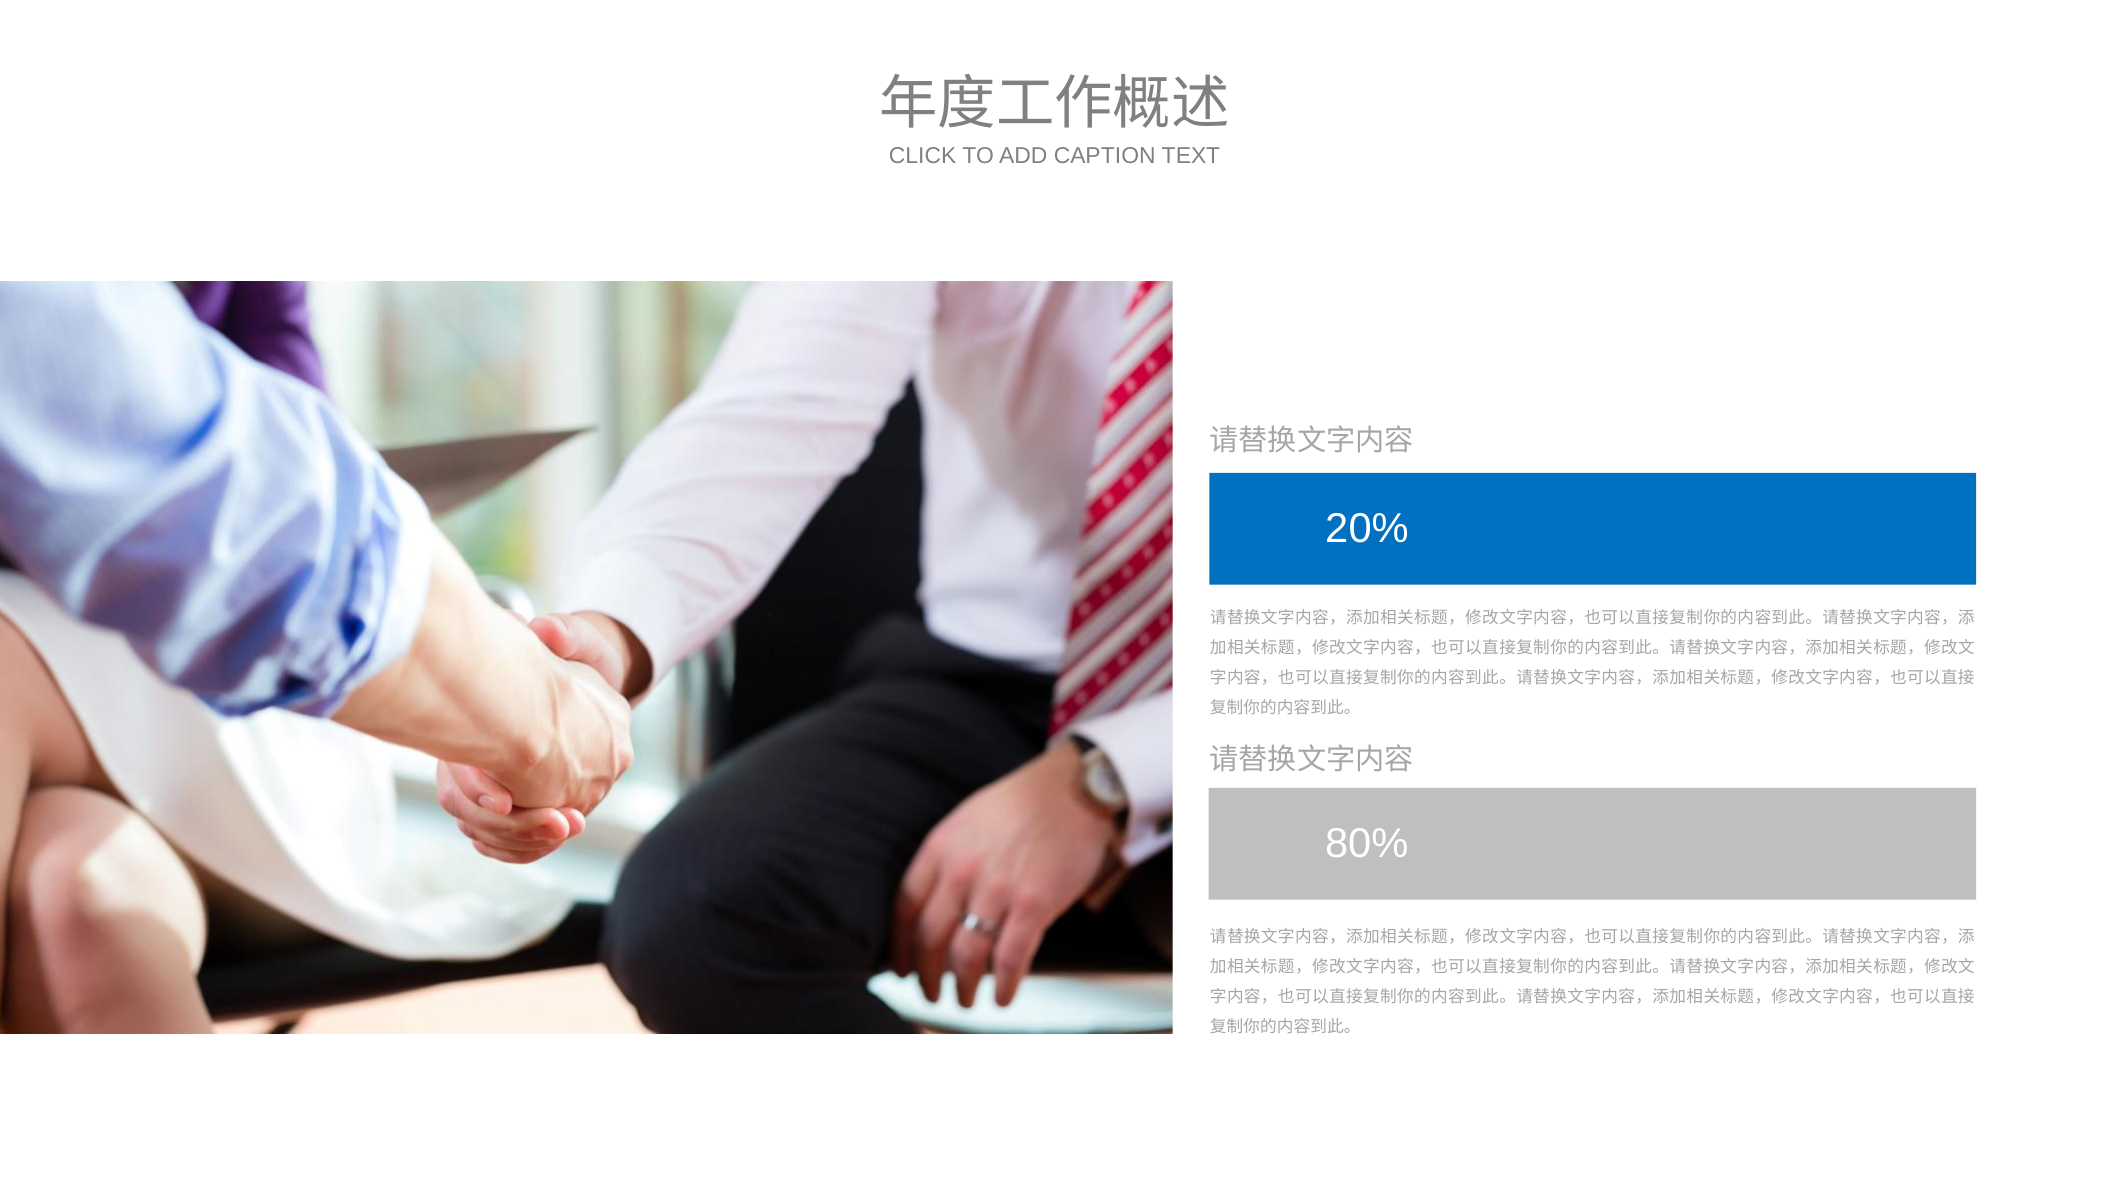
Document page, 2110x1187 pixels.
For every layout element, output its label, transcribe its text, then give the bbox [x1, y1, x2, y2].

text_box 请替换文字内容，添加相关标题，修改文字内容，也可以直接复制你的内容到此。请替换文字内容，添加相关标题，修改文字内容，也可以直接复制你的内容到此。请替换文字内容，添加相关标题，修改文字内容，也可以直接复制你的内容到此。请替换文字内容，添加相关标题，修改文字内容，也可以直接复制你的内容到此。 [1210, 597, 1976, 717]
text_box [0, 281, 1174, 1035]
text_box 请替换文字内容，添加相关标题，修改文字内容，也可以直接复制你的内容到此。请替换文字内容，添加相关标题，修改文字内容，也可以直接复制你的内容到此。请替换文字内容，添加相关标题，修改文字内容，也可以直接复制你的内容到此。请替换文字内容，添加相关标题，修改文字内容，也可以直接复制你的内容到此。 [1210, 915, 1976, 1036]
text_box [1208, 787, 1977, 901]
text_box 80% [1313, 816, 1420, 867]
text_box CLICK TO ADD CAPTION TEXT [865, 140, 1245, 168]
text_box 20% [1302, 501, 1431, 552]
text_box 年度工作概述 [865, 65, 1245, 136]
text_box [1208, 472, 1977, 586]
text_box 请替换文字内容 [1209, 740, 1458, 776]
text_box 请替换文字内容 [1209, 421, 1458, 457]
